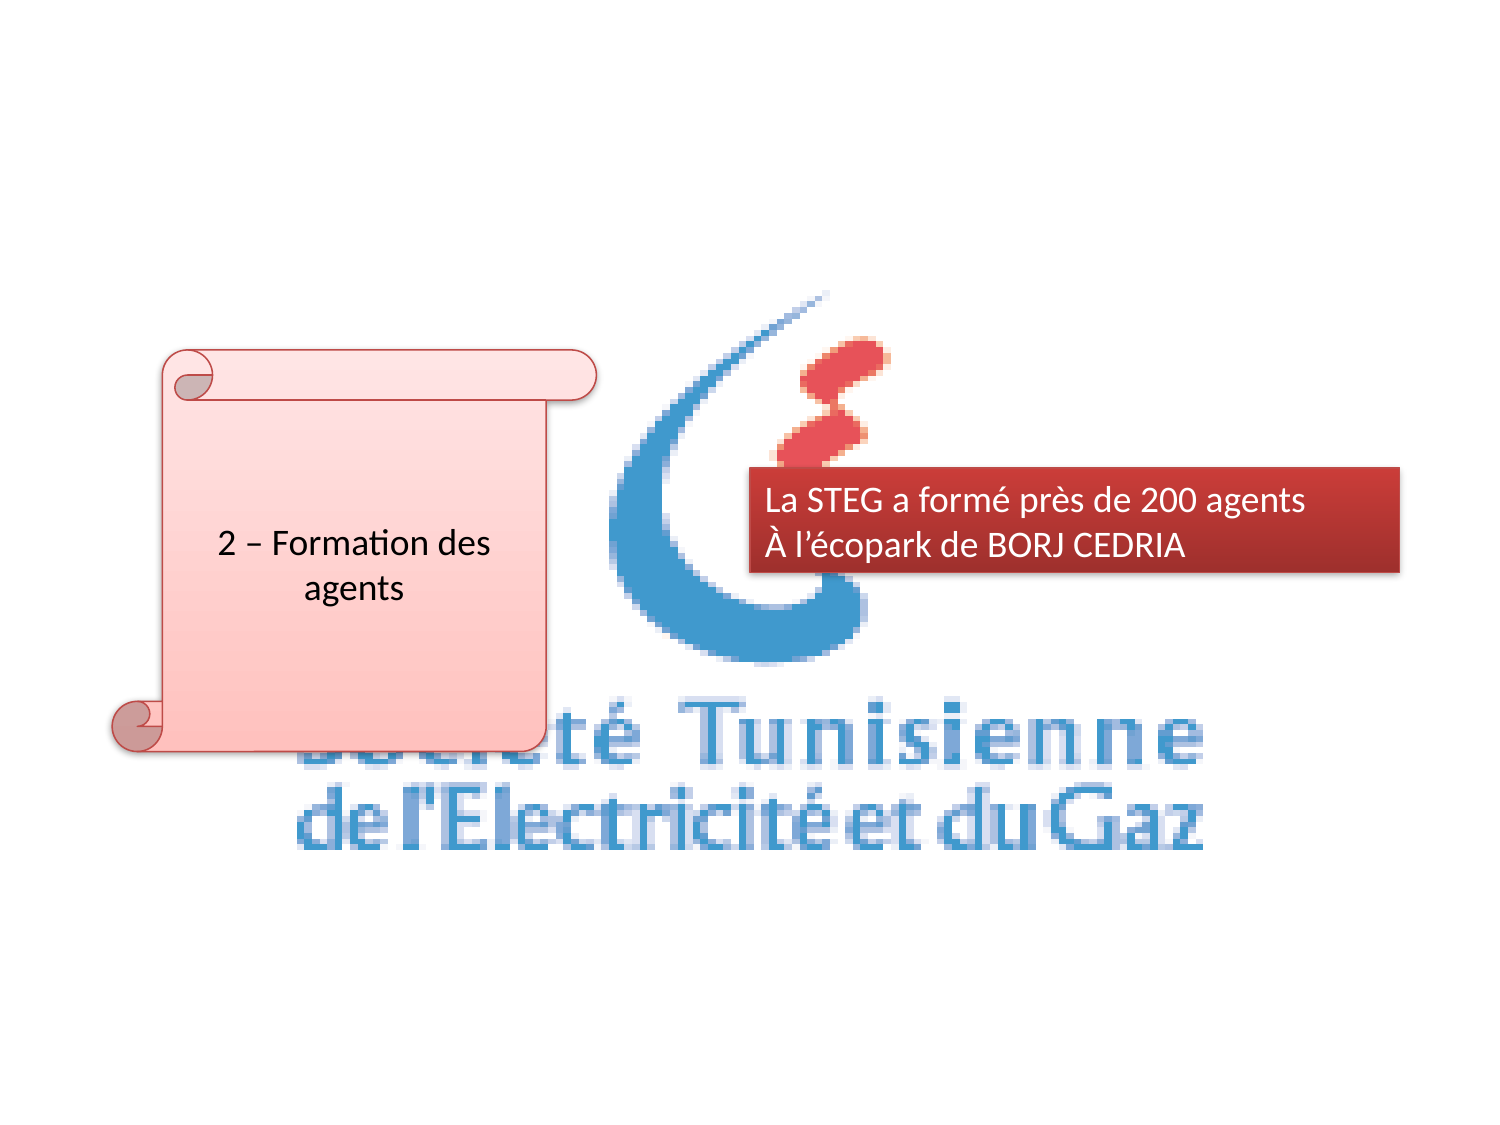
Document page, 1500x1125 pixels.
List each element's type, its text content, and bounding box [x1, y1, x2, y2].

text_box 2 – Formation des agents [111, 349, 598, 753]
text_box La STEG a formé près de 200 agents À l’écopark de BORJ CEDRIA [749, 467, 1400, 573]
